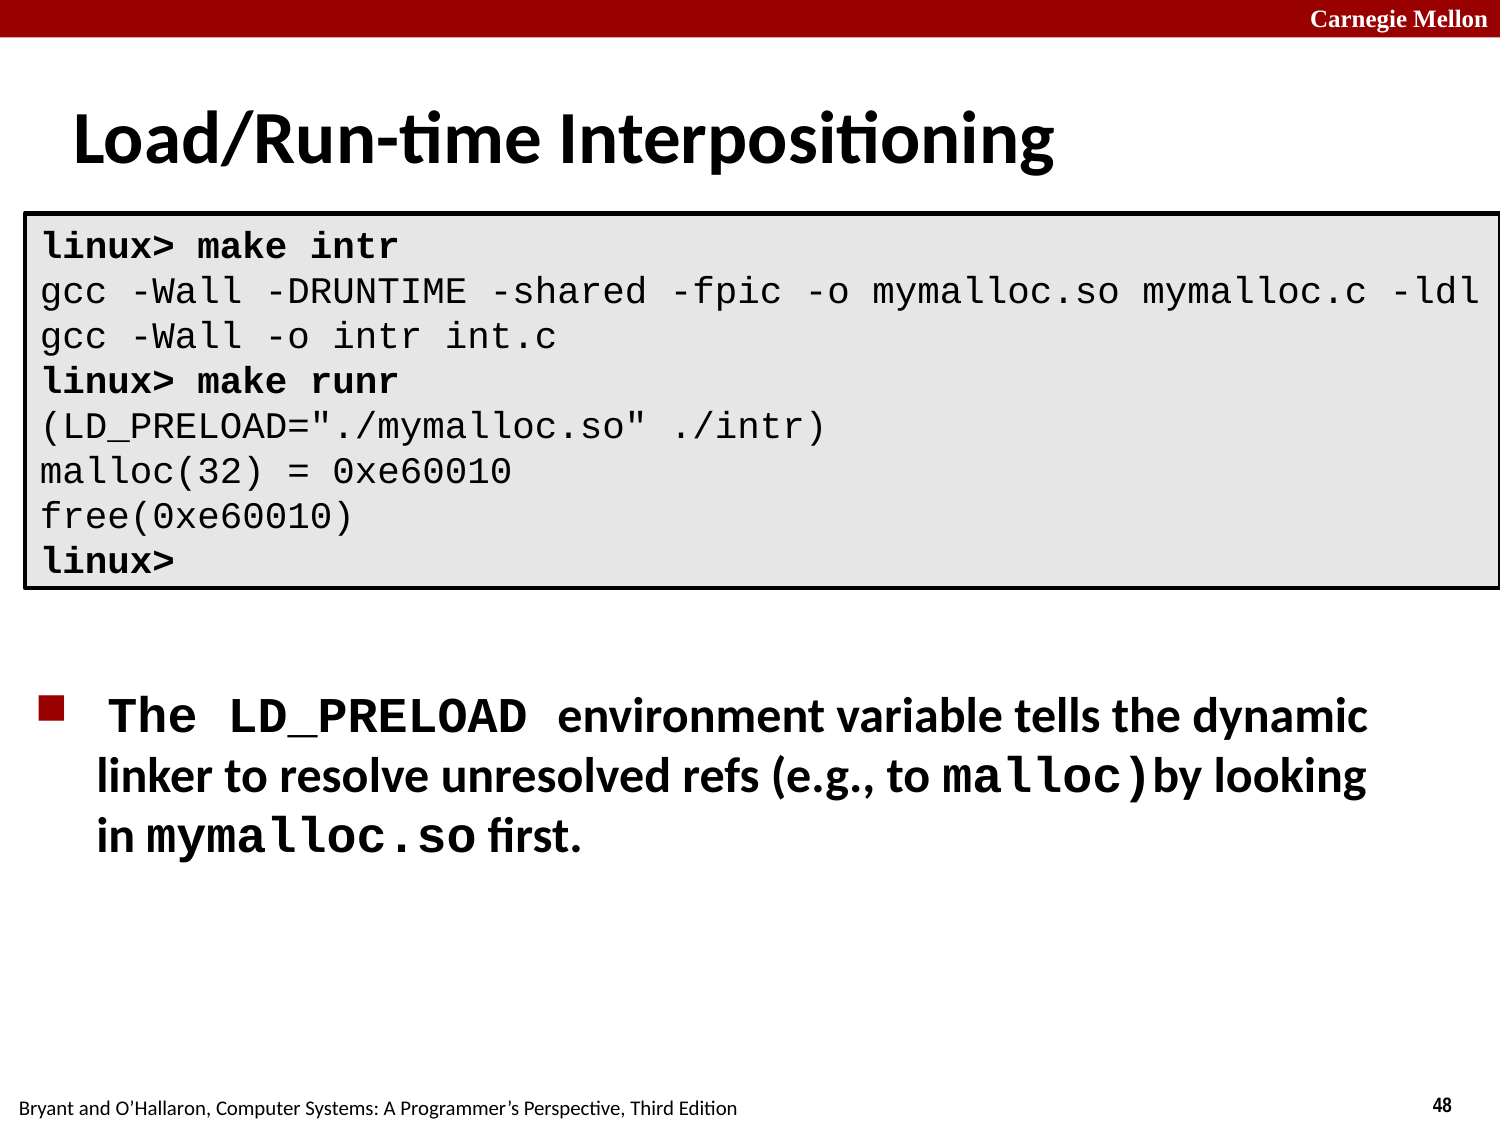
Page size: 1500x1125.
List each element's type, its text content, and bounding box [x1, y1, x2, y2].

title Load/Run-time Interpositioning [58, 71, 1305, 197]
text_box linux> make intr gcc -Wall -DRUNTIME -shared -fpic -o mymalloc.so mymalloc.c -ldl gcc -Wall -o intr int.c linux> make runr (LD_PRELOAD="./mymalloc.so" ./intr) malloc(32) = 0xe60010 free(0xe60010) linux> [24, 213, 1500, 589]
list The LD_PRELOAD environment variable tells the dynamic linker to resolve unresolved refs (e.g., to malloc)by looking in mymalloc.so first. [24, 674, 1388, 913]
